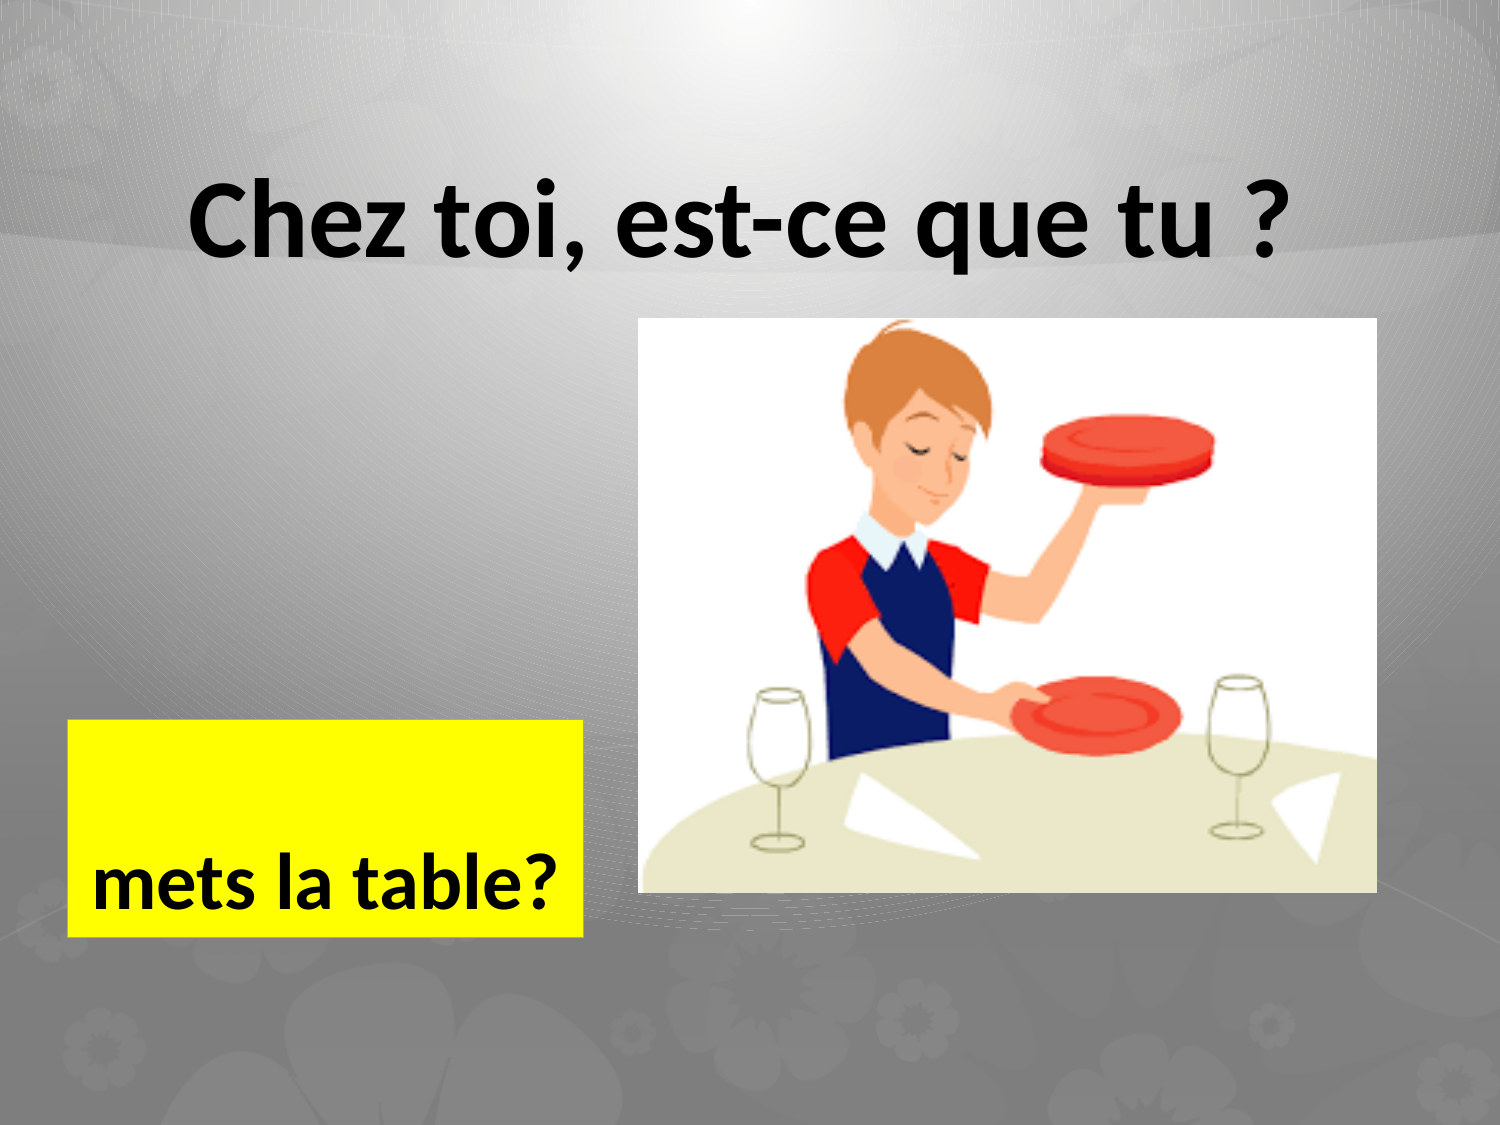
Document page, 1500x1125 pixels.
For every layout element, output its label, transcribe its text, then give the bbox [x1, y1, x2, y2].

picture [0, 0, 1500, 1125]
subtitle mets la table? [67, 719, 584, 938]
title Chez toi, est-ce que tu ? [132, 88, 1377, 291]
